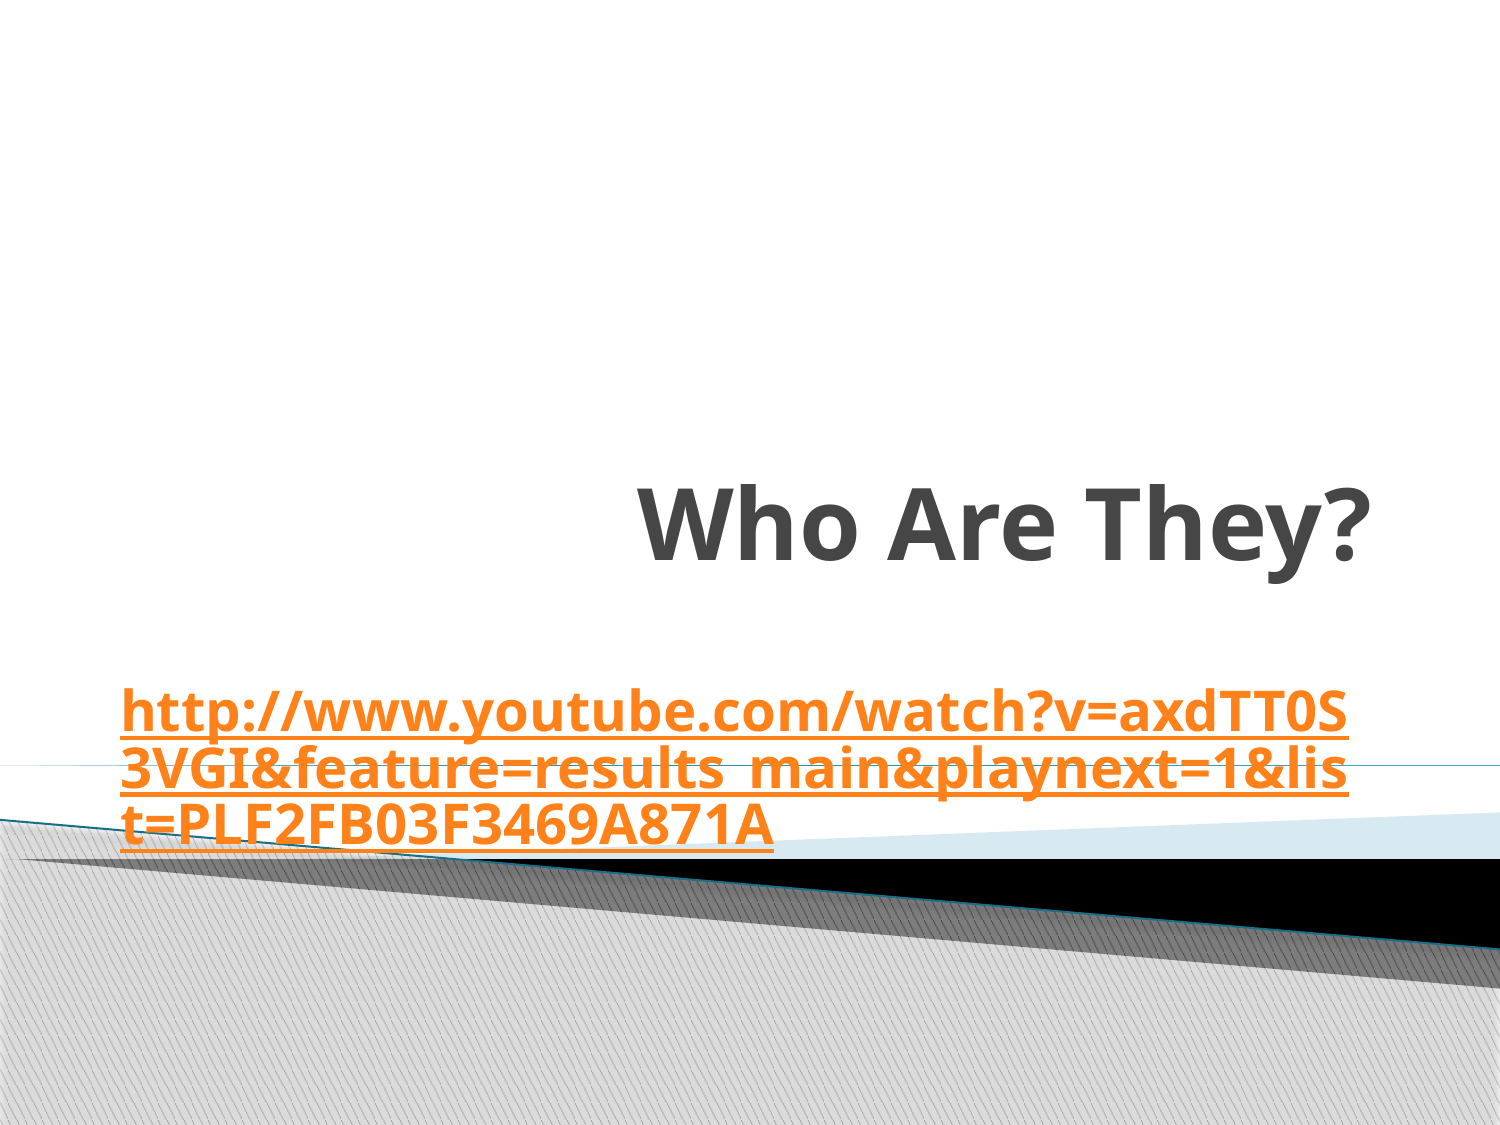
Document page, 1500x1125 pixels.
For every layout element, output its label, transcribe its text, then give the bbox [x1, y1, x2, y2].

title Who Are They? [112, 287, 1388, 588]
subtitle http://www.youtube.com/watch?v=axdTT0S3VGI&feature=results_main&playnext=1&list=PLF2FB03F3469A871A [112, 592, 1388, 790]
picture [5, 859, 1500, 989]
